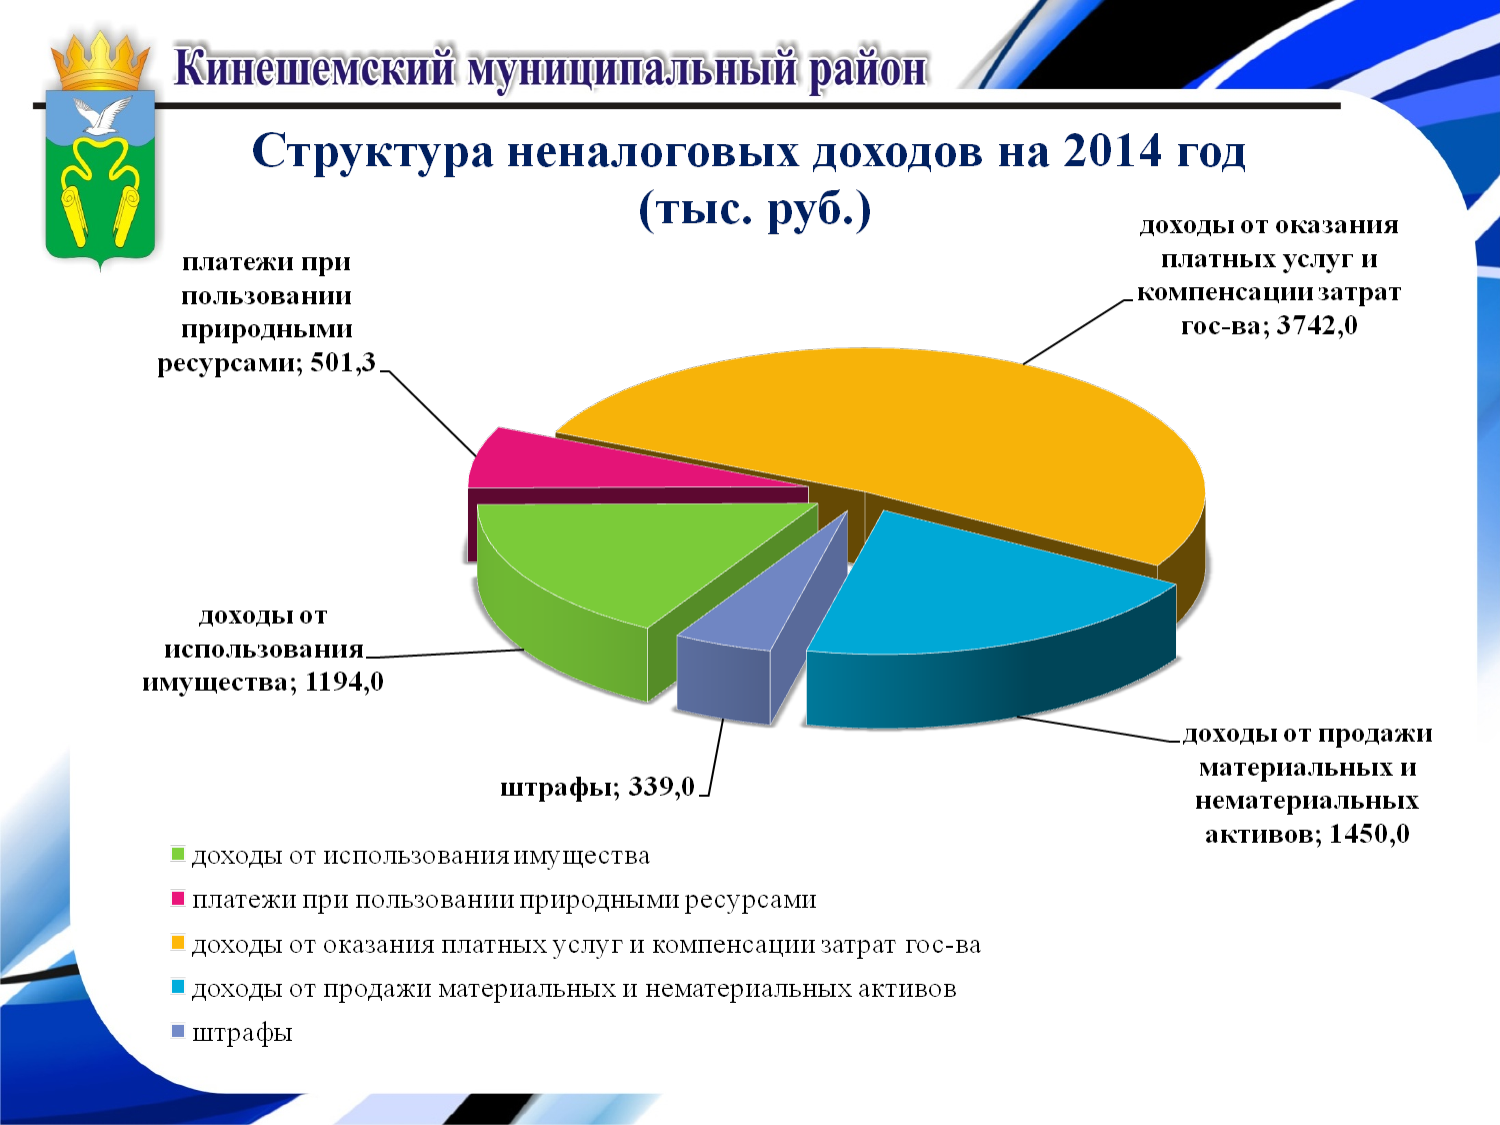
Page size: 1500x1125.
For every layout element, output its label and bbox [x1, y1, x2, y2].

text_box [0, 0, 1500, 1124]
